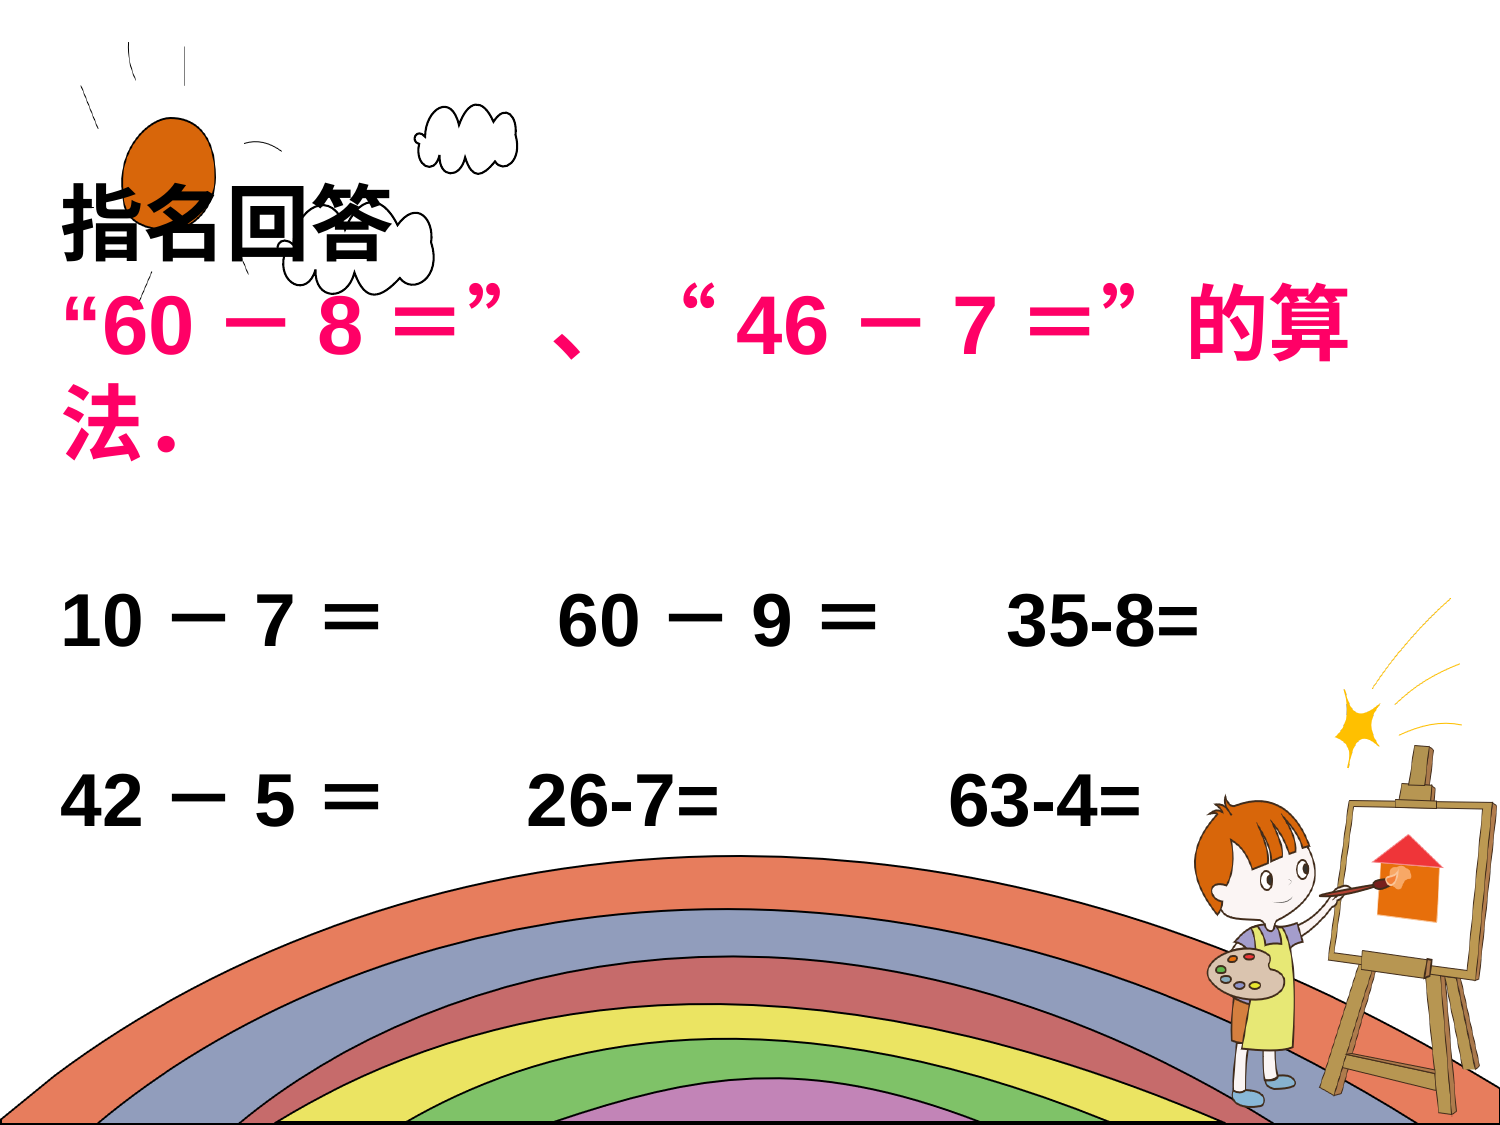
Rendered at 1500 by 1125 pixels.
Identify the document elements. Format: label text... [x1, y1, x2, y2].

picture [68, 42, 282, 163]
picture [0, 597, 1500, 1125]
text_box 指名回答 “60－8＝”、“46－7＝”的算法． 10－7＝ 60－9＝ 35-8= 42－5＝ 26-7= 63-4= [45, 163, 1446, 849]
